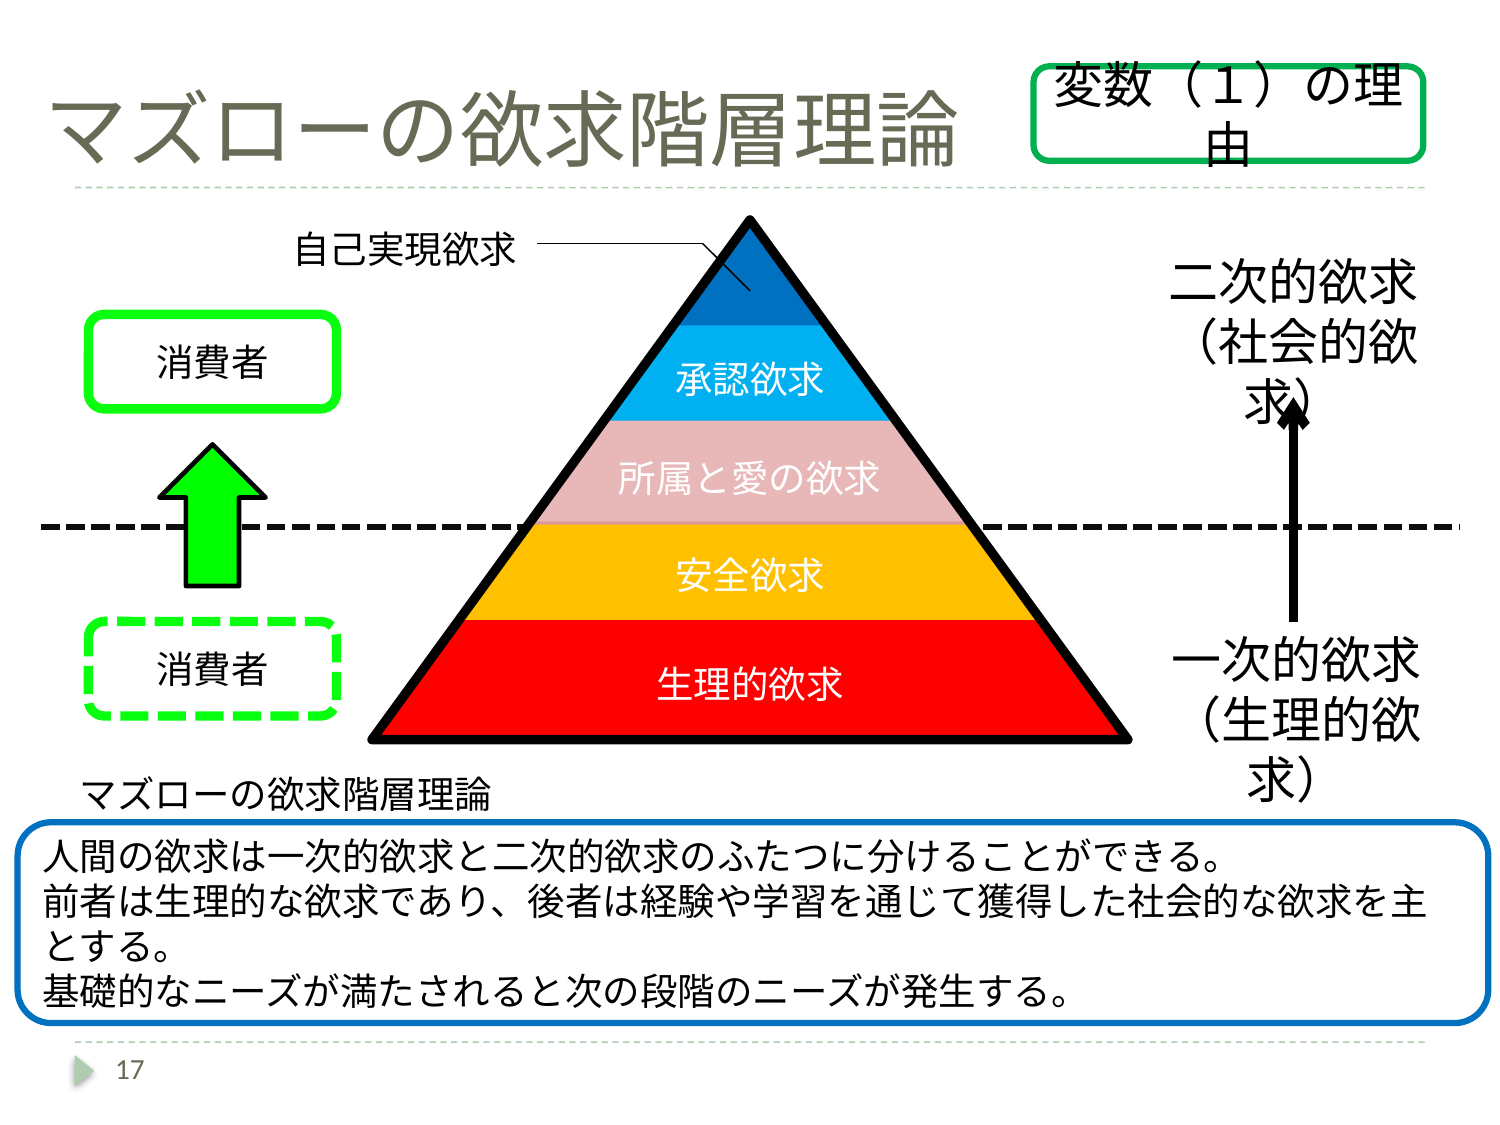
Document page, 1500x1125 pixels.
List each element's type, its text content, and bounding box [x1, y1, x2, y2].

text_box [184, 539, 241, 588]
text_box 人間の欲求は一次的欲求と二次的欲求のふたつに分けることができる。 前者は生理的な欲求であり、後者は経験や学習を通じて獲得した社会的な欲求を主とする。 基礎的なニーズが満たされると次の段階のニーズが発生する。 [15, 820, 1490, 1025]
text_box マズローの欲求階層理論 [64, 763, 514, 823]
title マズローの欲求階層理論 [29, 22, 999, 185]
text_box 変数（１）の理由 [1031, 64, 1425, 163]
text_box 一次的欲求 （生理的欲求） [1128, 621, 1465, 817]
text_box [371, 219, 1129, 740]
text_box 消費者 [86, 312, 339, 411]
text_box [277, 218, 751, 291]
text_box 消費者 [86, 619, 339, 718]
text_box 二次的欲求 （社会的欲求） [1134, 243, 1459, 439]
slide_number 17 [100, 1042, 426, 1103]
text_box [157, 443, 268, 526]
